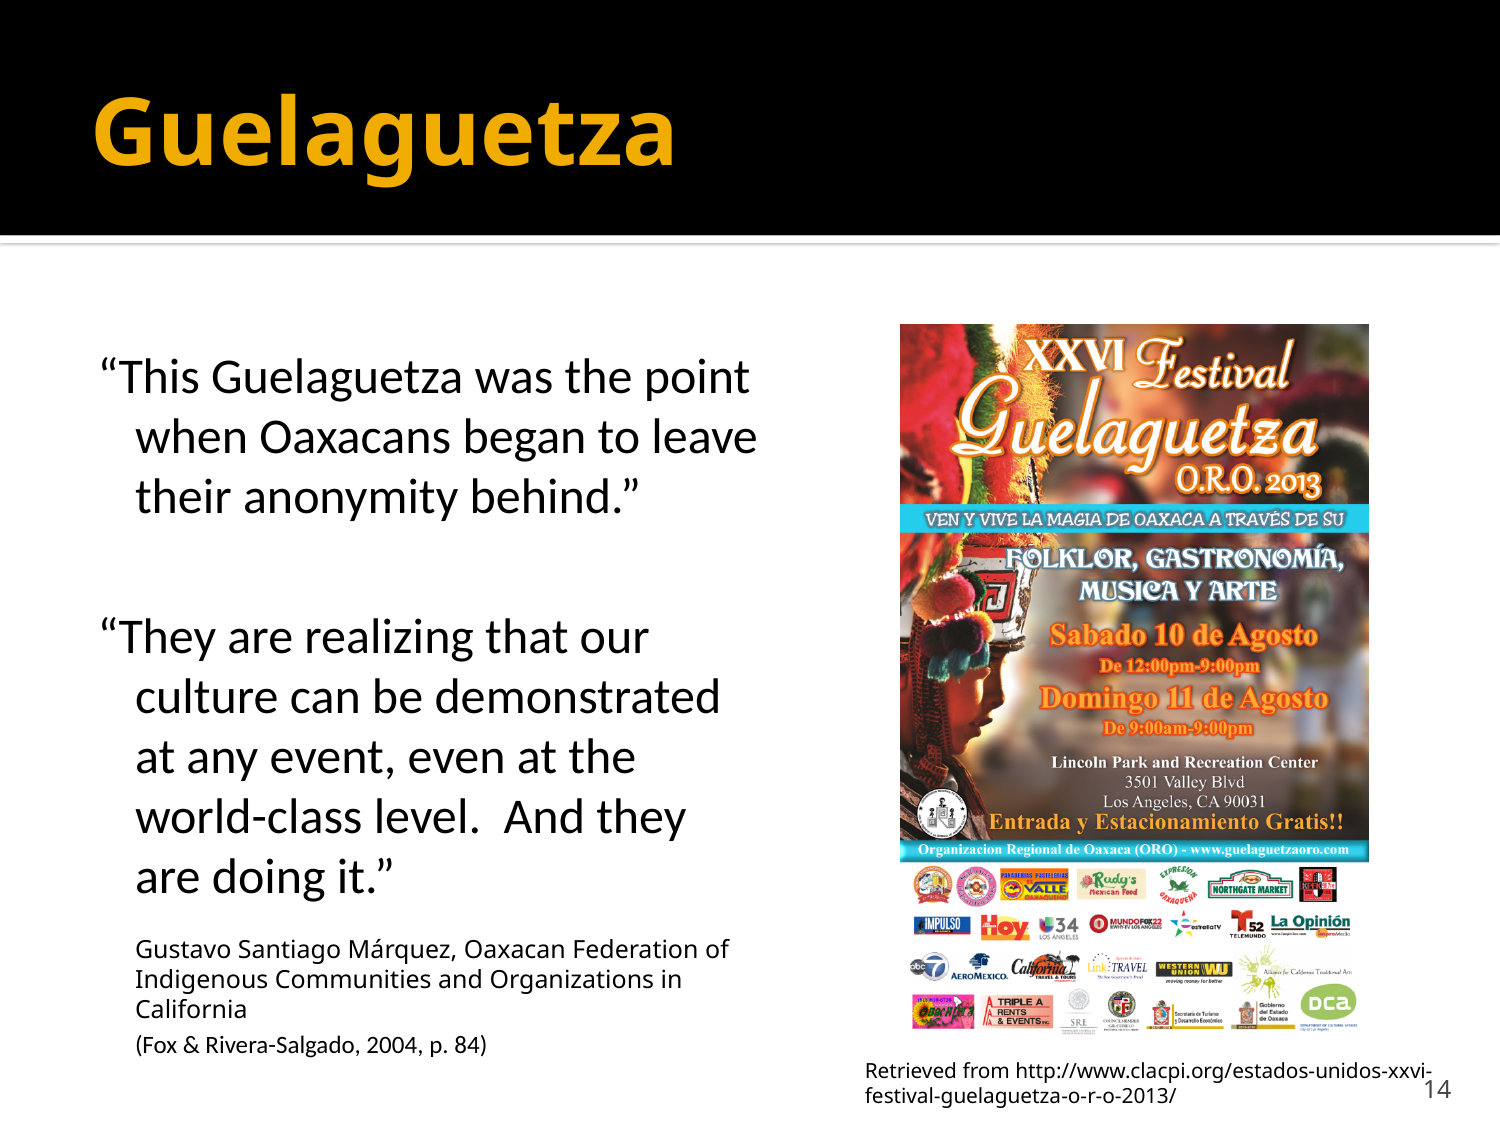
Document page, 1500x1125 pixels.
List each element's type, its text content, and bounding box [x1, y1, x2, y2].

picture [899, 324, 1369, 1050]
list “This Guelaguetza was the point when Oaxacans began to leave their anonymity behind.” “They are realizing that our culture can be demonstrated at any event, even at the world-class level. And they are doing it.” Gustavo Santiago Márquez, Oaxacan Federation of Indigenous Communities and Organizations in California (Fox & Rivera-Salgado, 2004, p. 84) [0, 328, 775, 1125]
title Guelaguetza [75, 25, 1425, 231]
text_box Retrieved from http://www.clacpi.org/estados-unidos-xxvi-festival-guelaguetza-o-r-o-2013/ [849, 1049, 1475, 1115]
